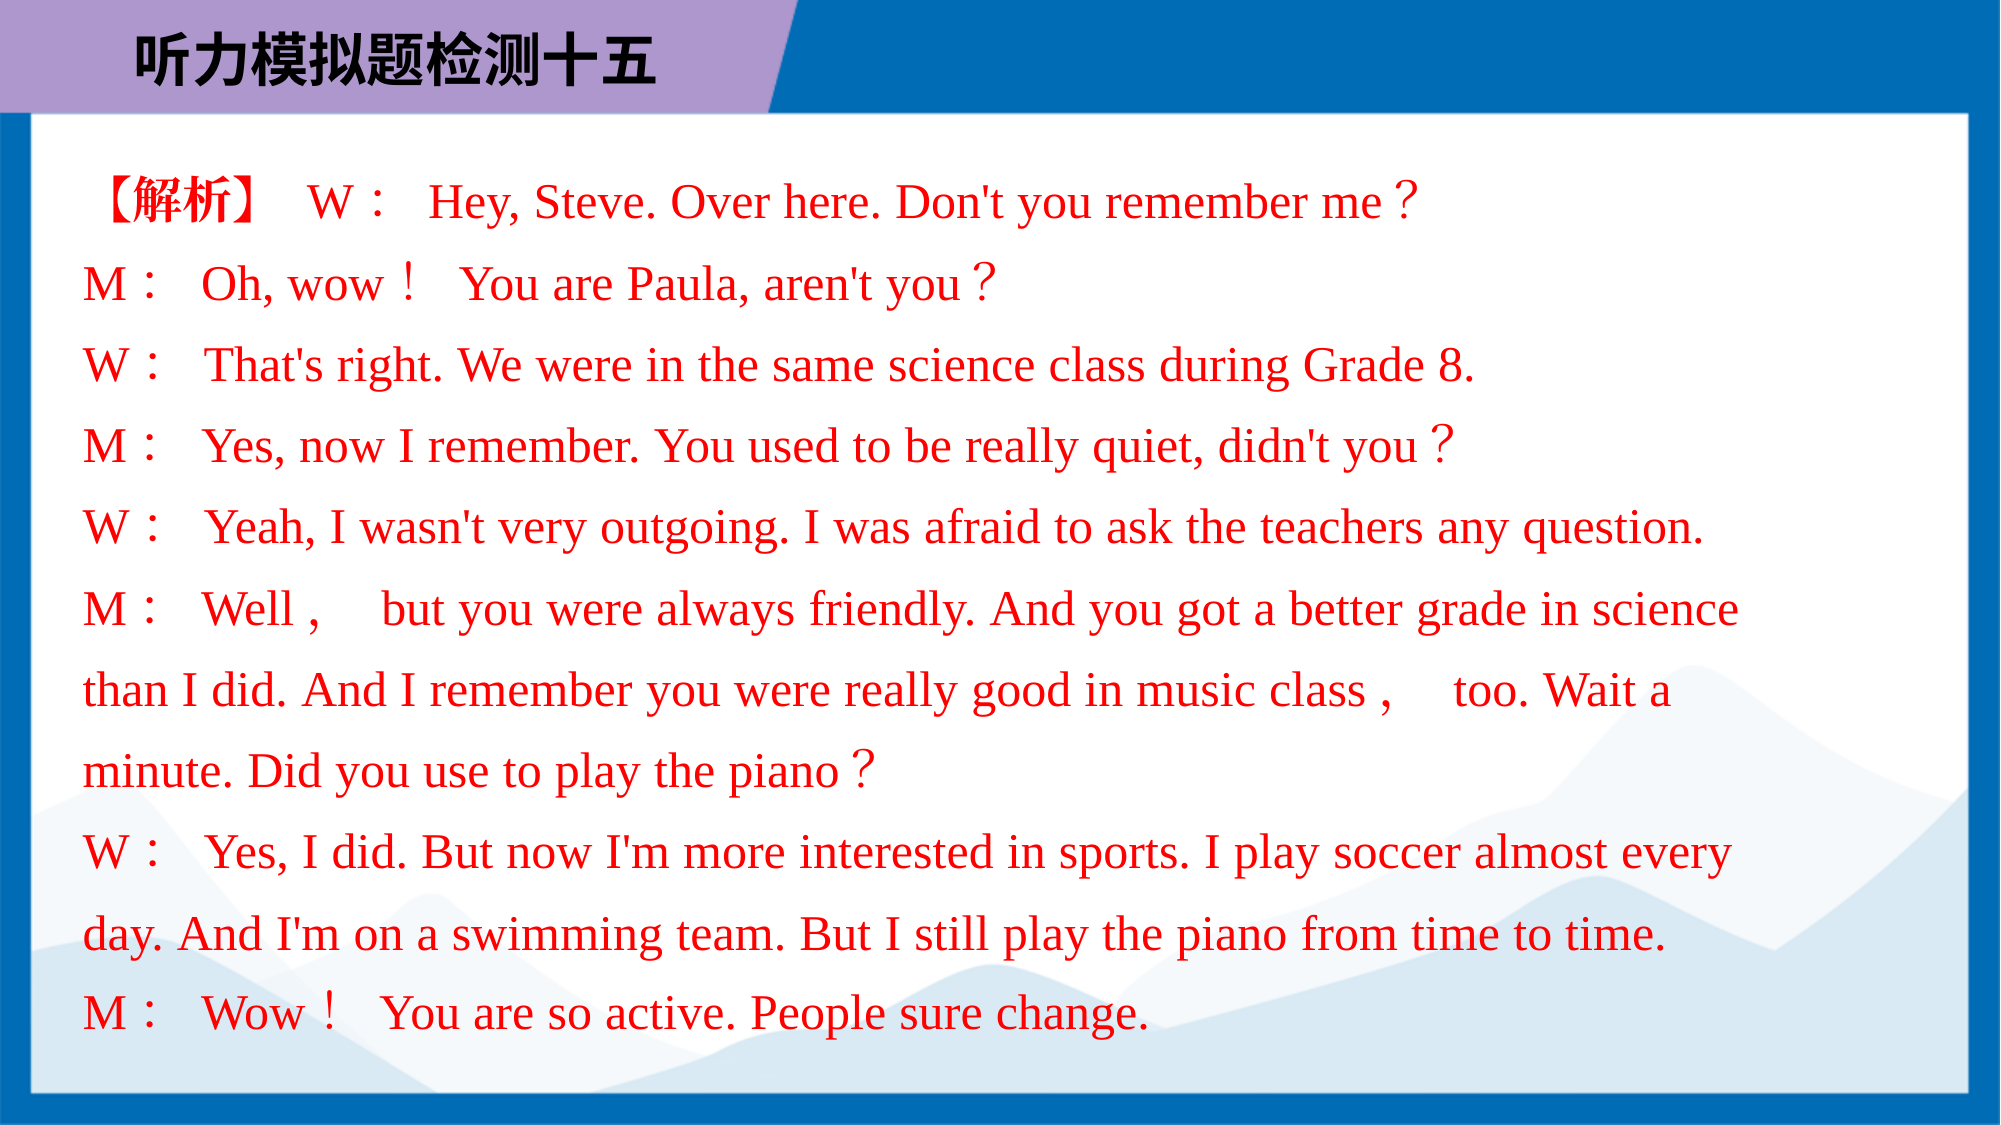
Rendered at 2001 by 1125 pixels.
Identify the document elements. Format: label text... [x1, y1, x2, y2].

picture [0, 0, 2000, 1125]
text_box 【解析】 W：Hey, Steve. Over here. Don't you remember me？ M：Oh, wow！You are Paula, aren't you？ W：That's right. We were in the same science class during Grade 8. M：Yes, now I remember. You used to be really quiet, didn't you？ W：Yeah, I wasn't very outgoing. I was afraid to ask the teachers any question. M：Well， but you were always friendly. And you got a better grade in science than I did. And I remember you were really good in music class， too. Wait a minute. Did you use to play the piano？ W：Yes, I did. But now I'm more interested in sports. I play soccer almost every day. And I'm on a swimming team. But I still play the piano from time to time. M：Wow！You are so active. People sure change. [82, 147, 1917, 1032]
